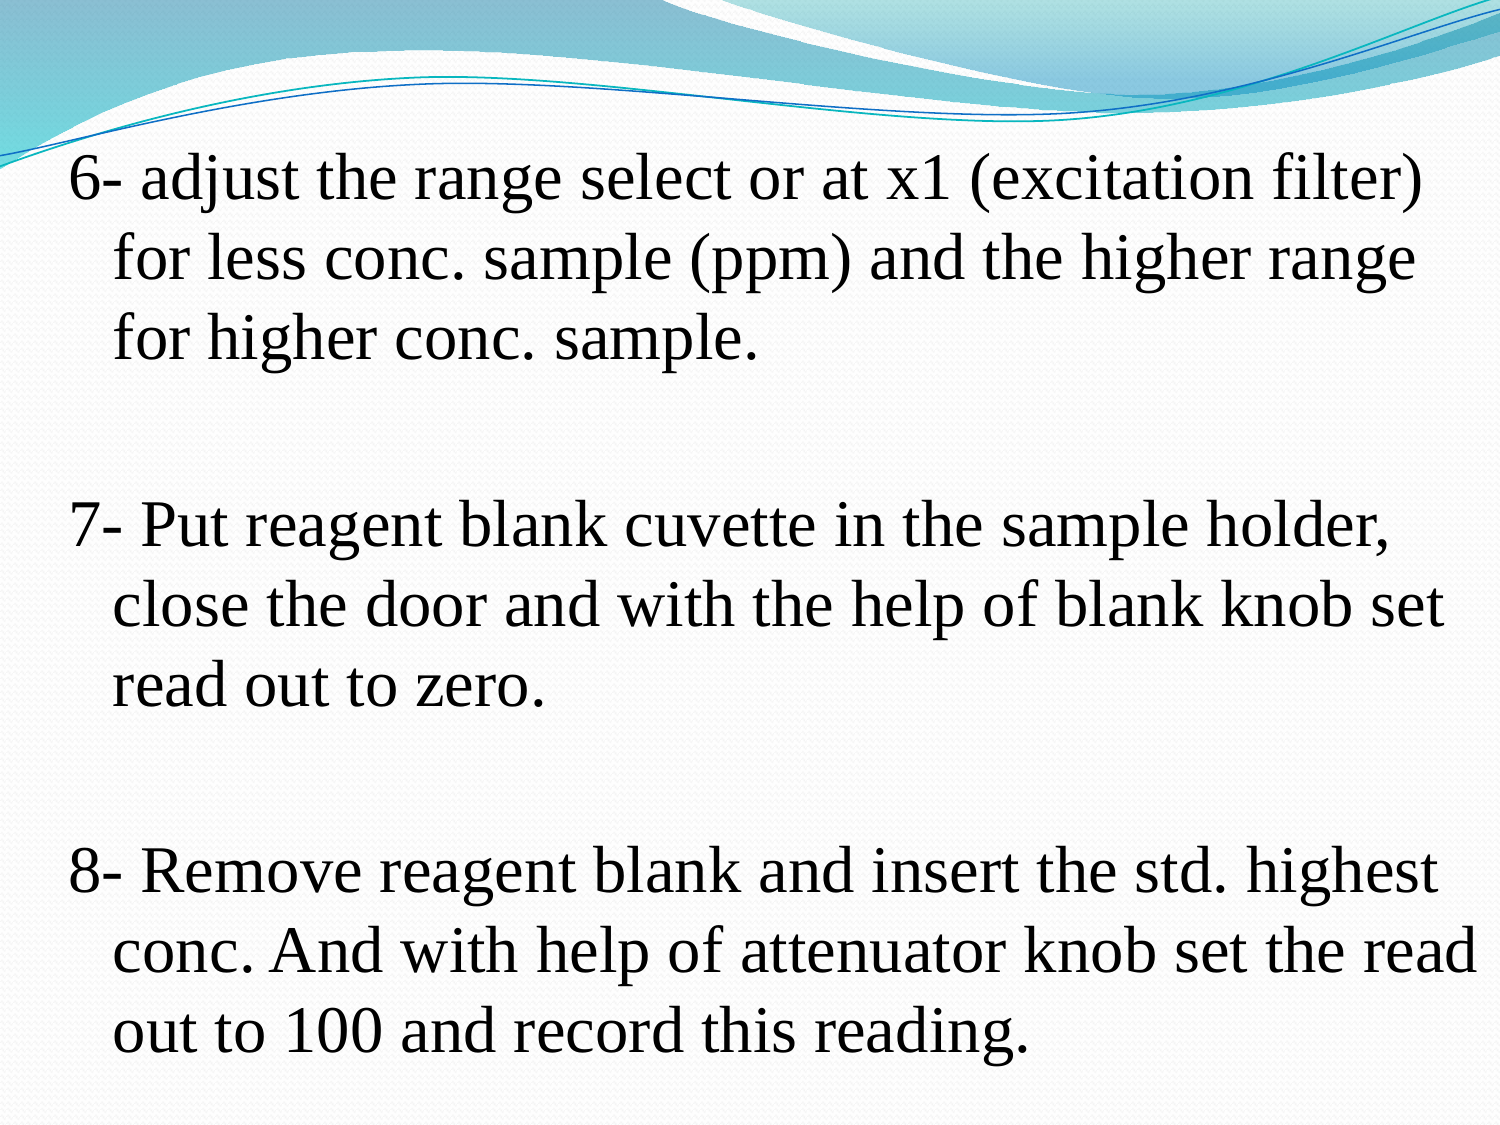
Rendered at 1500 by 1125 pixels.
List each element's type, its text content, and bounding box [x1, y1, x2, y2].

list 6- adjust the range select or at x1 (excitation filter) for less conc. sample (ppm) and the higher range for higher conc. sample. 7- Put reagent blank cuvette in the sample holder, close the door and with the help of blank knob set read out to zero. 8- Remove reagent blank and insert the std. highest conc. And with help of attenuator knob set the read out to 100 and record this reading. [52, 125, 1500, 1083]
